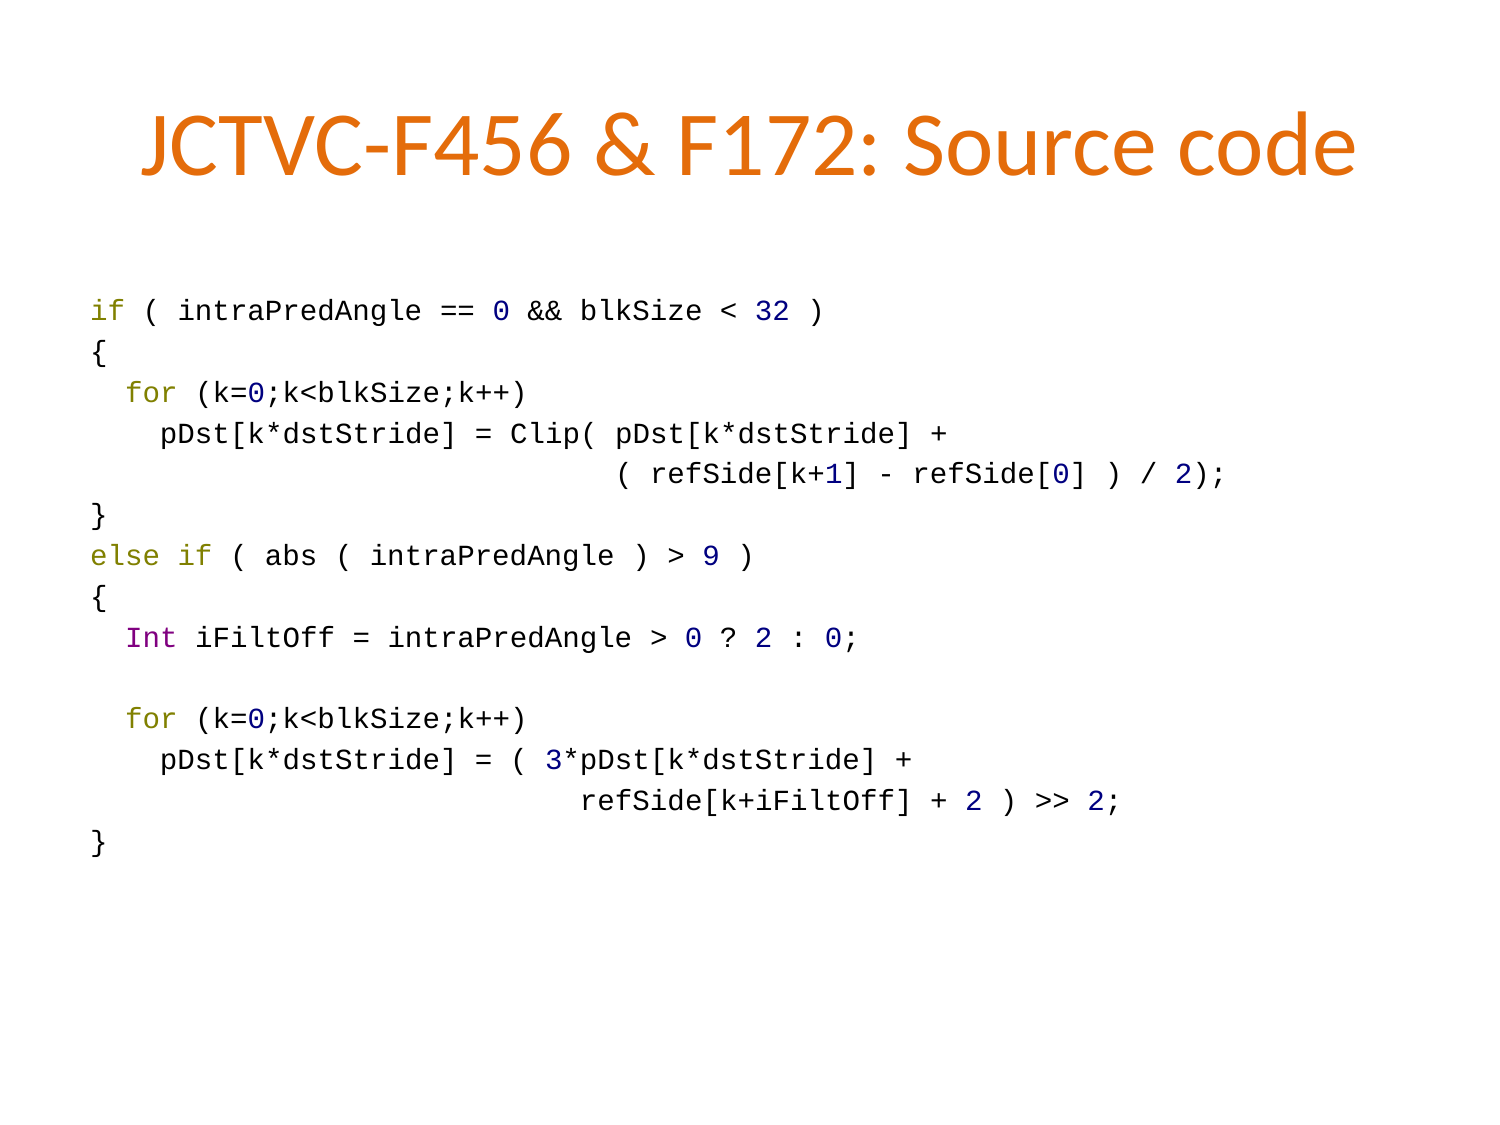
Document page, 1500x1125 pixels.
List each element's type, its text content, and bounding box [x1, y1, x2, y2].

text_box [74, 262, 1425, 1005]
list if ( intraPredAngle == 0 && blkSize < 32 ) { for (k=0;k<blkSize;k++) pDst[k*dstStride] = Clip( pDst[k*dstStride] + ( refSide[k+1] - refSide[0] ) / 2); } else if ( abs ( intraPredAngle ) > 9 ) { Int iFiltOff = intraPredAngle > 0 ? 2 : 0; for (k=0;k<blkSize;k++) pDst[k*dstStride] = ( 3*pDst[k*dstStride] + refSide[k+iFiltOff] + 2 ) >> 2; } [75, 283, 1438, 1005]
title JCTVC-F456 & F172: Source code [75, 45, 1425, 233]
